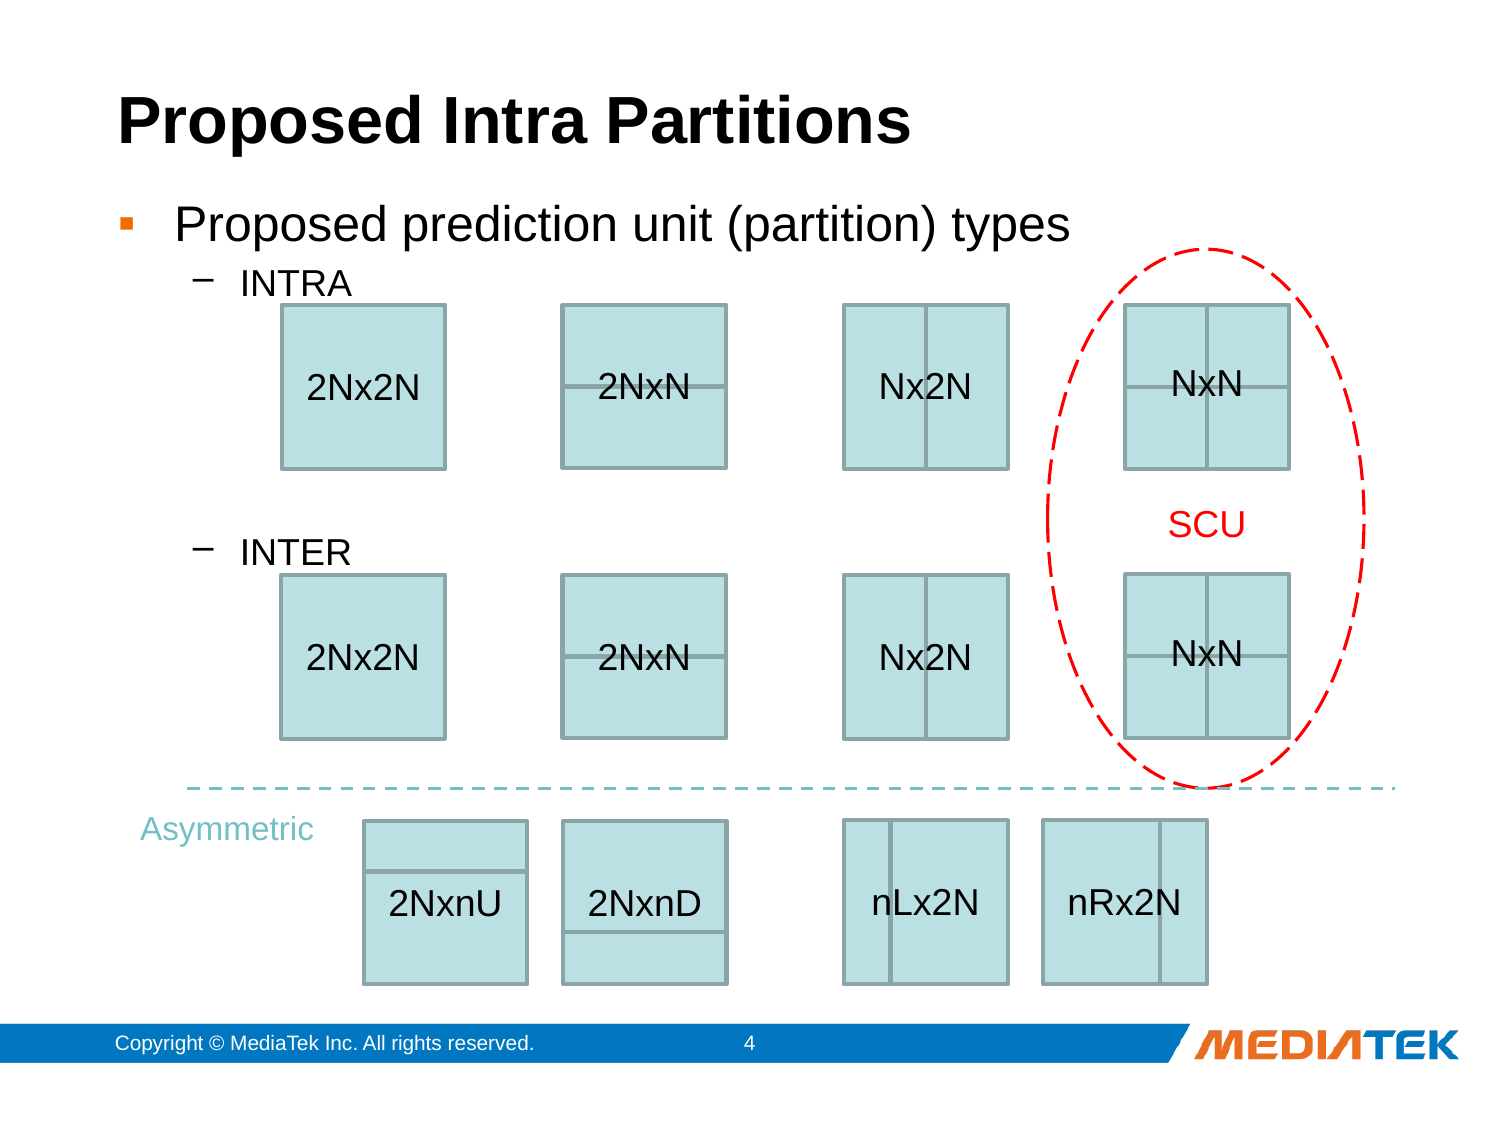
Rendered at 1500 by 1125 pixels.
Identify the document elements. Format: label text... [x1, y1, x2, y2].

picture [0, 1023, 99, 1063]
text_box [562, 820, 727, 985]
text_box [1045, 247, 1367, 787]
picture [789, 1023, 1459, 1063]
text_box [562, 304, 727, 469]
picture [573, 1023, 711, 1063]
slide_number 3 [711, 1022, 789, 1090]
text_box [843, 574, 1008, 739]
list Proposed prediction unit (partition) types INTRA INTER [102, 184, 1425, 998]
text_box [1124, 304, 1290, 469]
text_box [843, 304, 1008, 469]
text_box 2Nx2N [281, 625, 445, 686]
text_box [843, 820, 1008, 985]
text_box [279, 573, 447, 741]
footer Copyright © MediaTek Inc. All rights reserved. [99, 1022, 573, 1090]
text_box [562, 574, 727, 739]
title Proposed Intra Partitions [101, 62, 1425, 172]
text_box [1124, 573, 1290, 739]
text_box Asymmetric [114, 799, 340, 855]
text_box [280, 303, 447, 471]
text_box 2Nx2N [281, 355, 446, 416]
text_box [1042, 820, 1208, 985]
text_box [363, 820, 528, 985]
